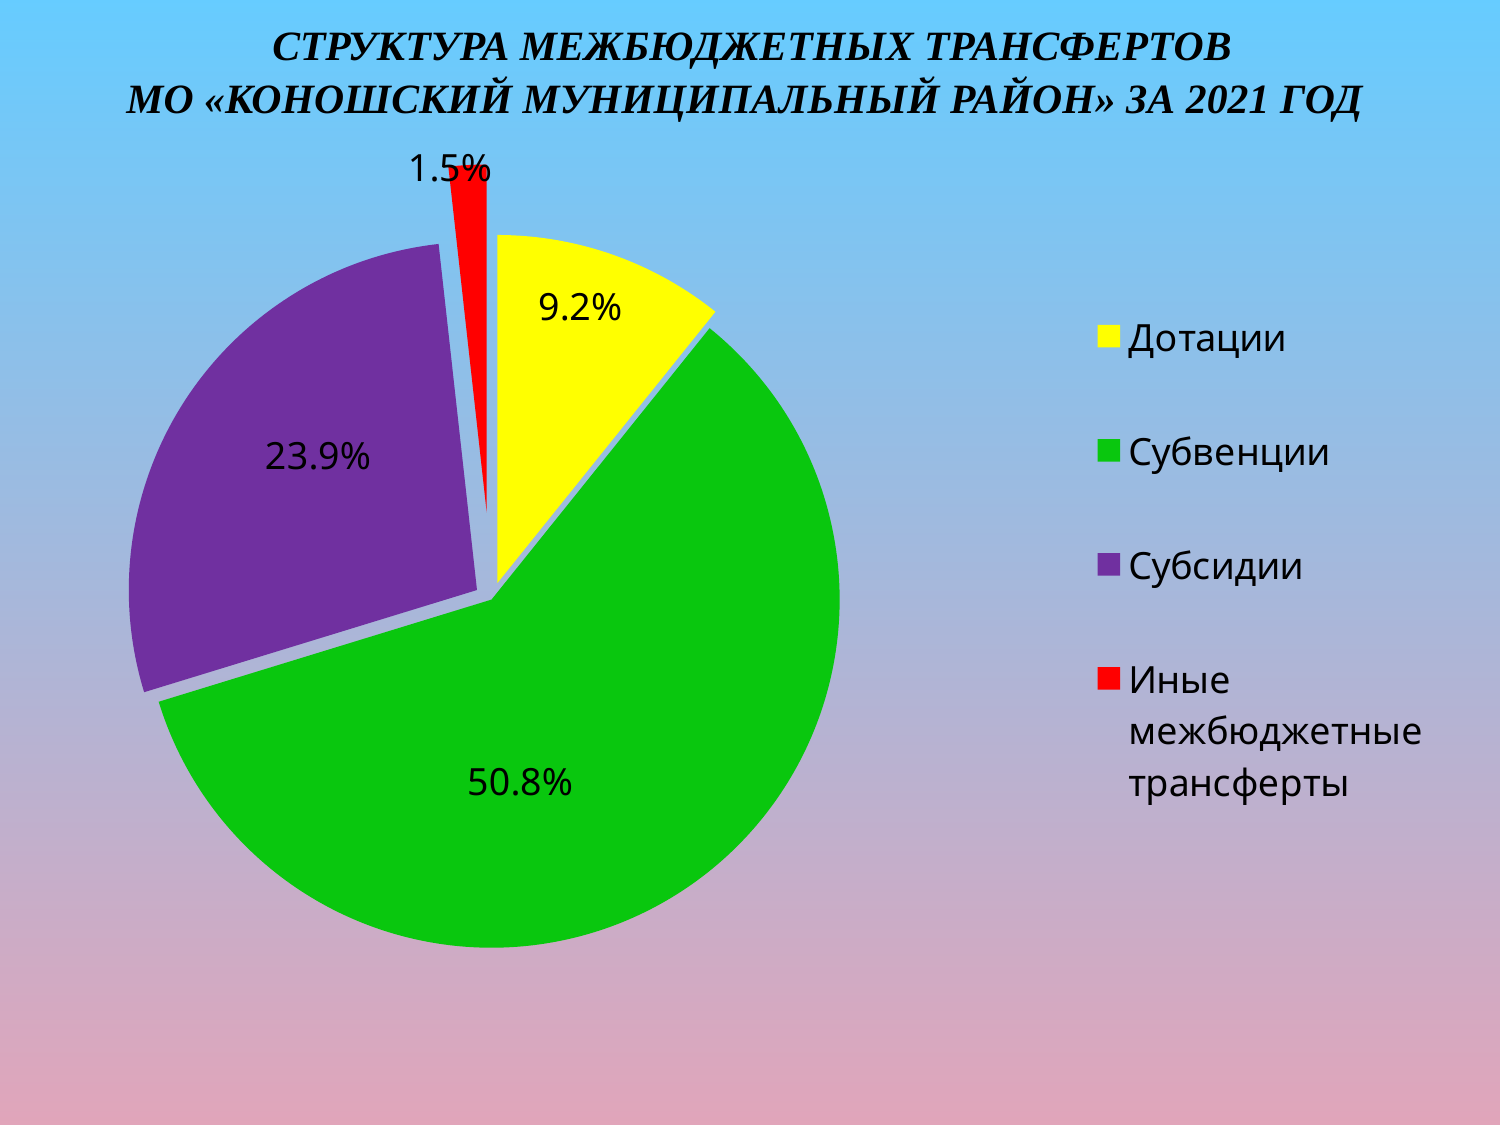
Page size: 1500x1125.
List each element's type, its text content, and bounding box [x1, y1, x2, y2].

chart [0, 140, 1477, 1102]
title СТРУКТУРА МЕЖБЮДЖЕТНЫХ ТРАНСФЕРТОВ МО «КОНОШСКИЙ МУНИЦИПАЛЬНЫЙ РАЙОН» ЗА 2021 ГОД [0, 23, 1500, 200]
